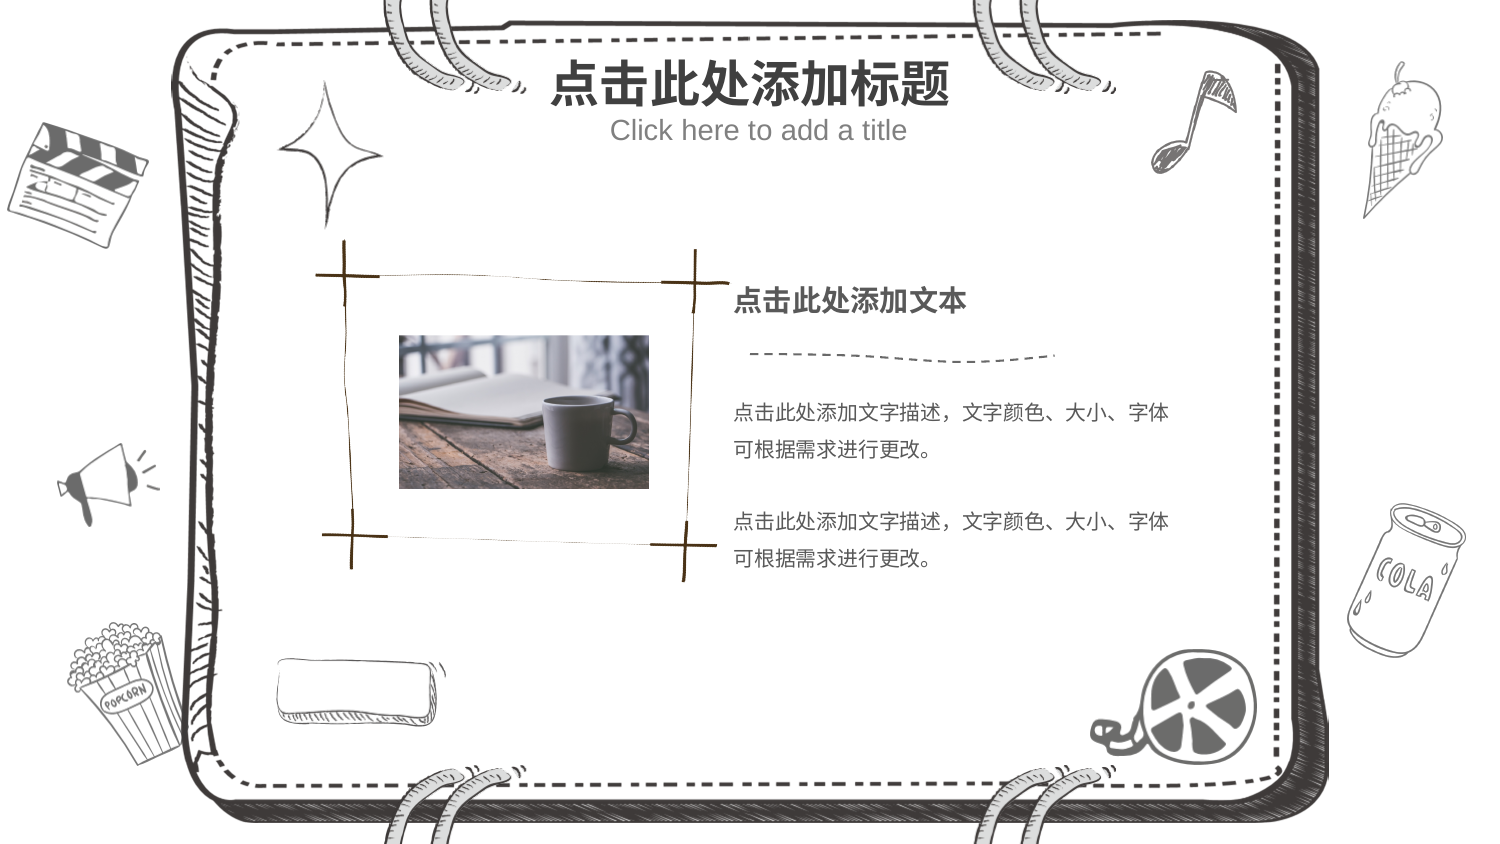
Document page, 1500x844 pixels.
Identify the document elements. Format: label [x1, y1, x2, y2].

picture [1363, 61, 1443, 220]
picture [57, 443, 160, 527]
text_box [507, 45, 993, 155]
picture [7, 122, 149, 249]
picture [1347, 503, 1466, 659]
text_box [244, 186, 744, 603]
picture [66, 0, 1329, 844]
